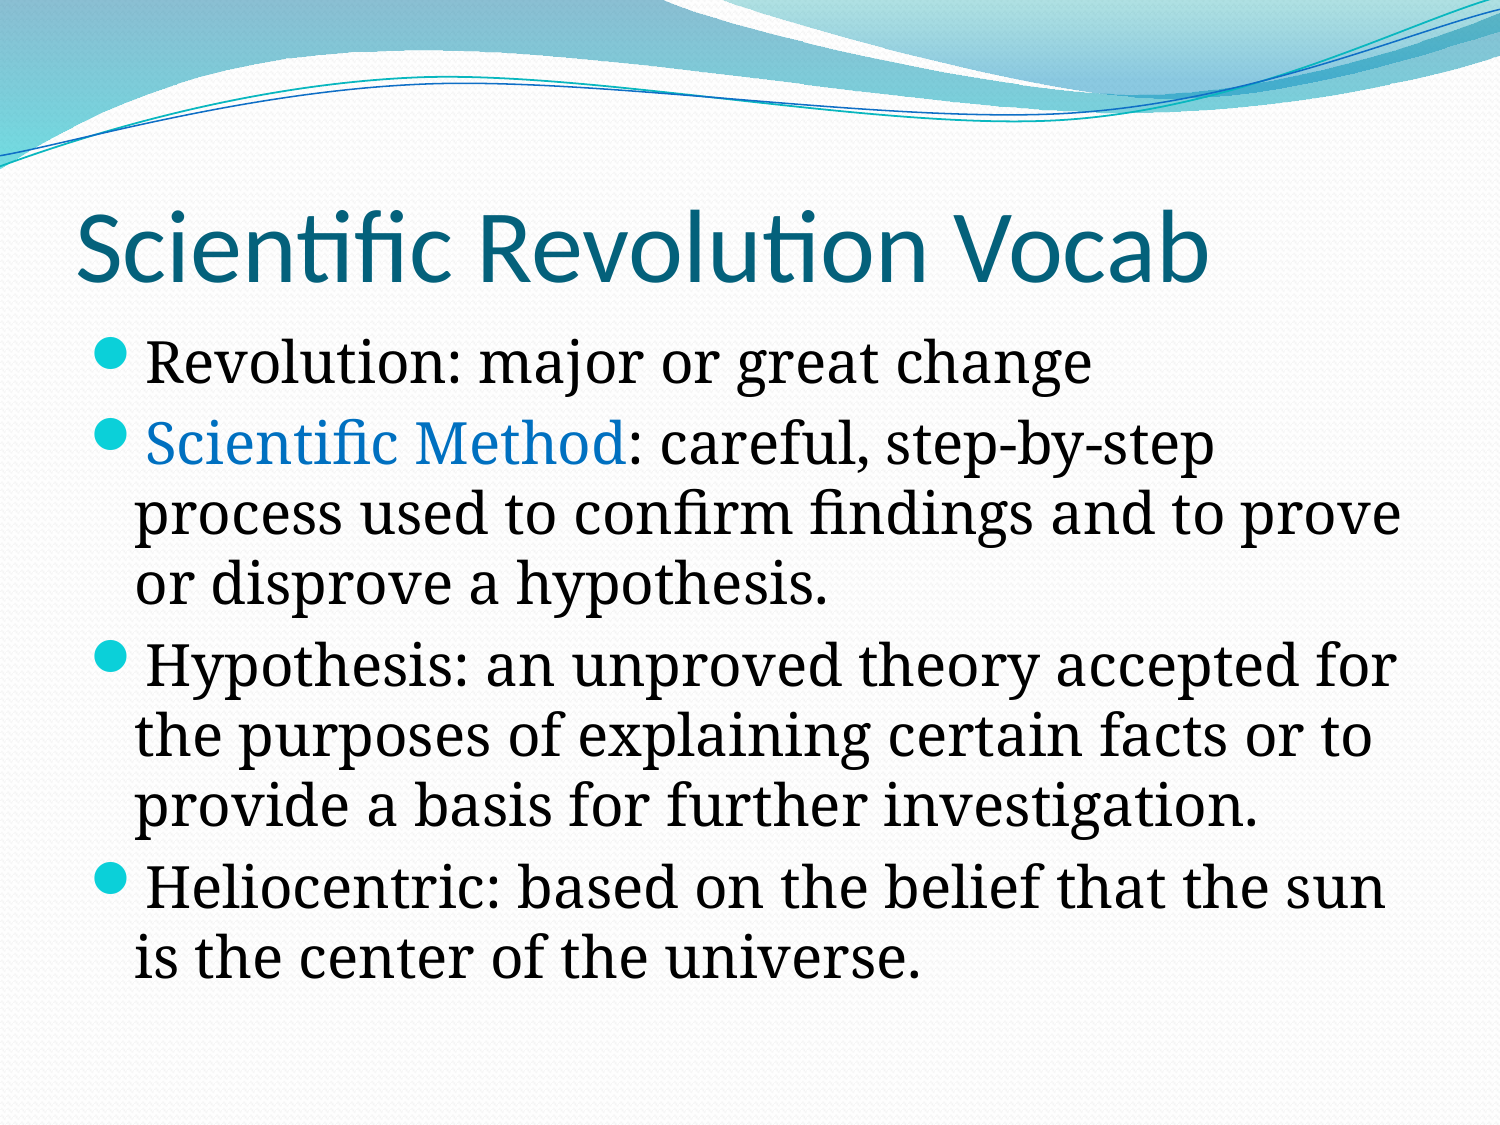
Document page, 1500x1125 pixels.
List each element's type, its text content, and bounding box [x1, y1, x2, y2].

list Revolution: major or great change Scientific Method: careful, step-by-step process used to confirm findings and to prove or disprove a hypothesis. Hypothesis: an unproved theory accepted for the purposes of explaining certain facts or to provide a basis for further investigation. Heliocentric: based on the belief that the sun is the center of the universe. [75, 317, 1425, 1038]
title Scientific Revolution Vocab [75, 115, 1425, 303]
